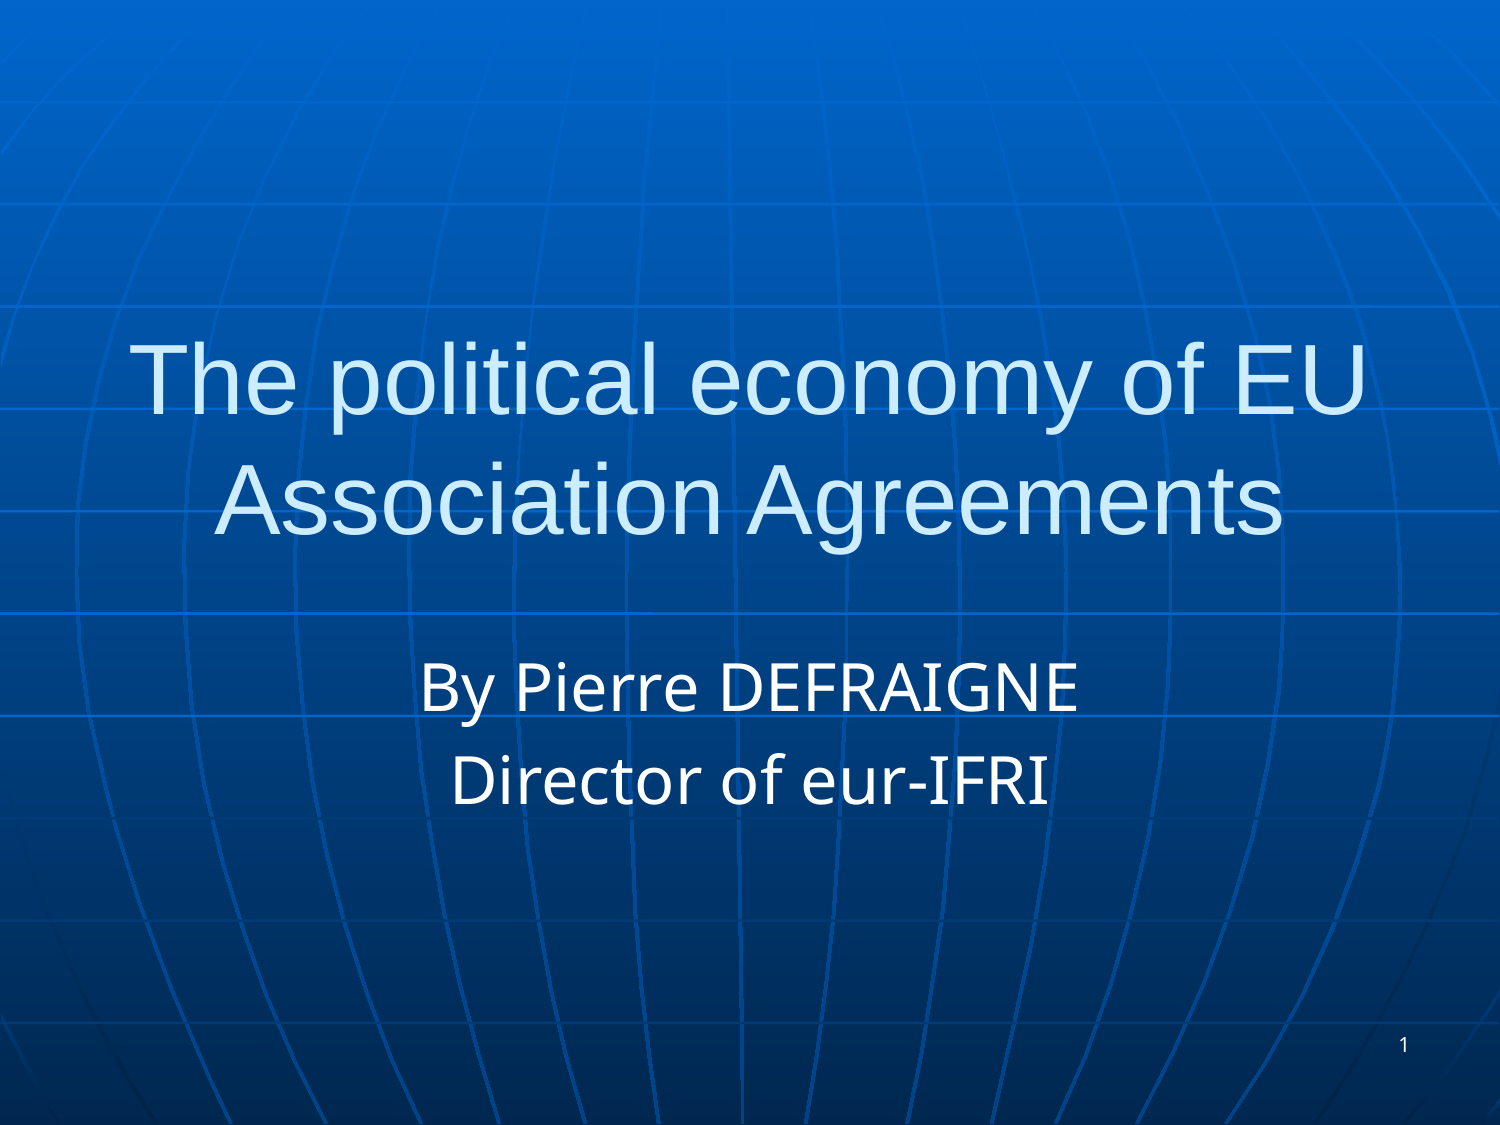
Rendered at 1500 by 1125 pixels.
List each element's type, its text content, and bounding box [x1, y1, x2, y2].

slide_number 1 [1074, 1023, 1426, 1100]
title The political economy of EU Association Agreements [112, 277, 1388, 563]
subtitle By Pierre DEFRAIGNE Director of eur-IFRI [224, 637, 1276, 926]
